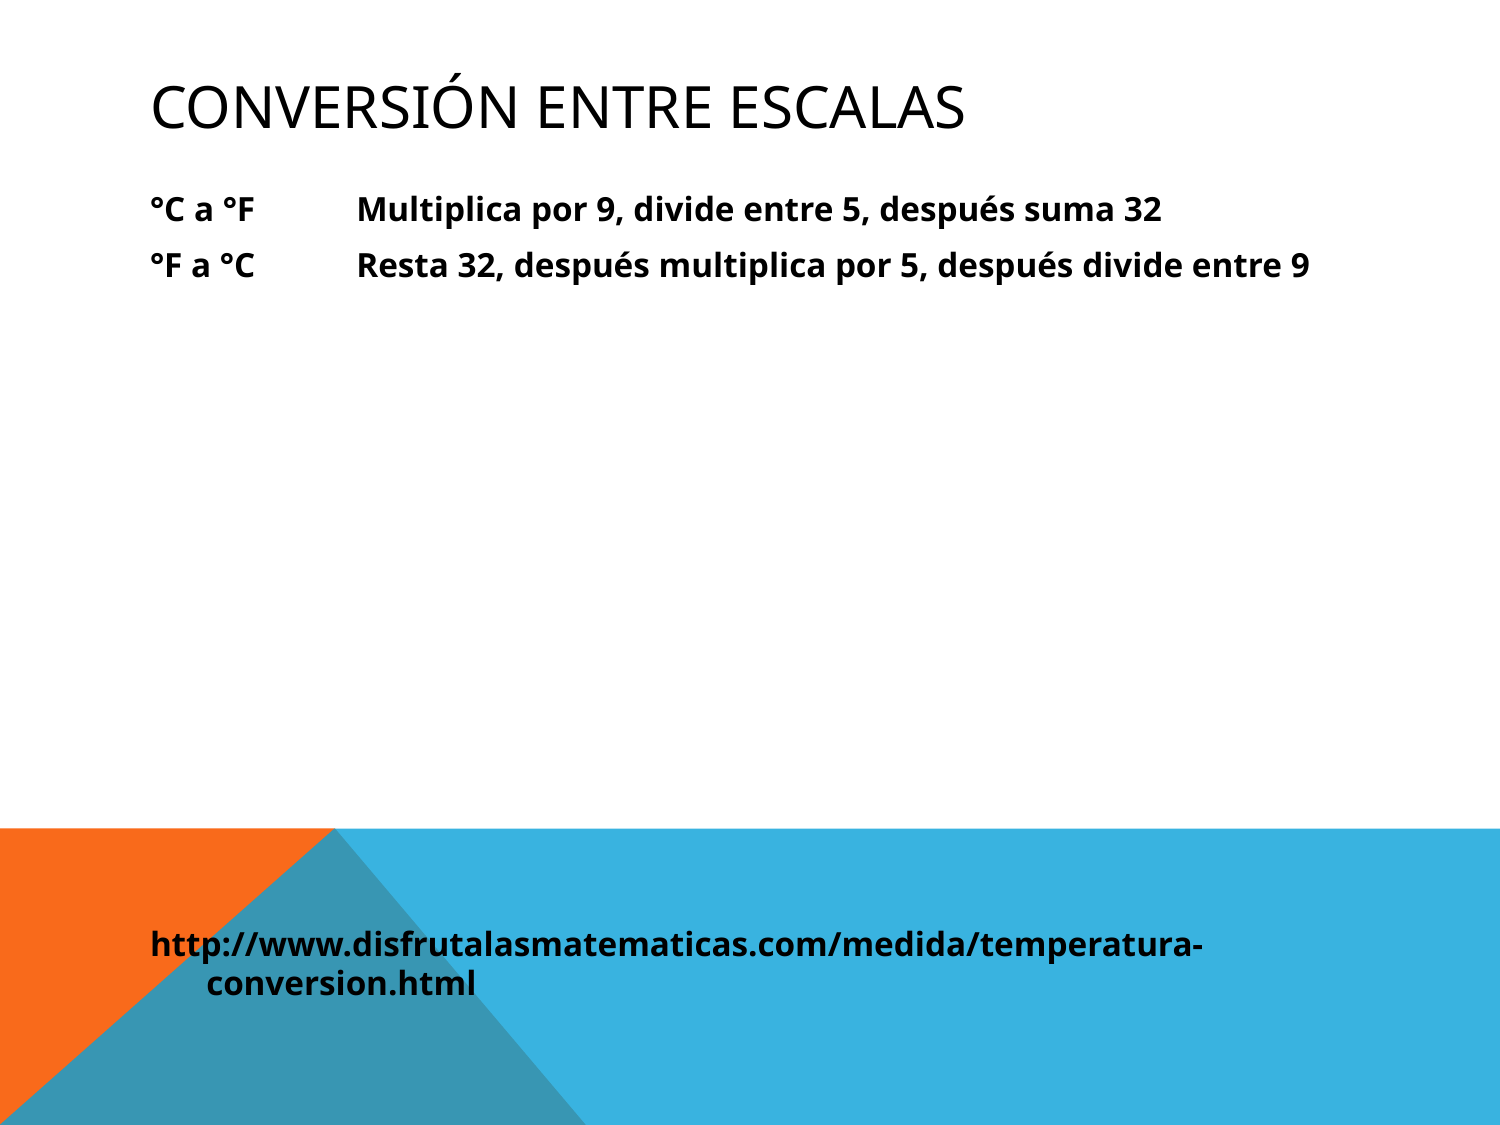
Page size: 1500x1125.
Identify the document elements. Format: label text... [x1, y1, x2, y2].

list °C a °F Multiplica por 9, divide entre 5, después suma 32 °F a °C Resta 32, después multiplica por 5, después divide entre 9 http://www.disfrutalasmatematicas.com/medida/temperatura-conversion.html [135, 180, 1369, 1071]
title Conversión entre escalas [135, 60, 1369, 150]
